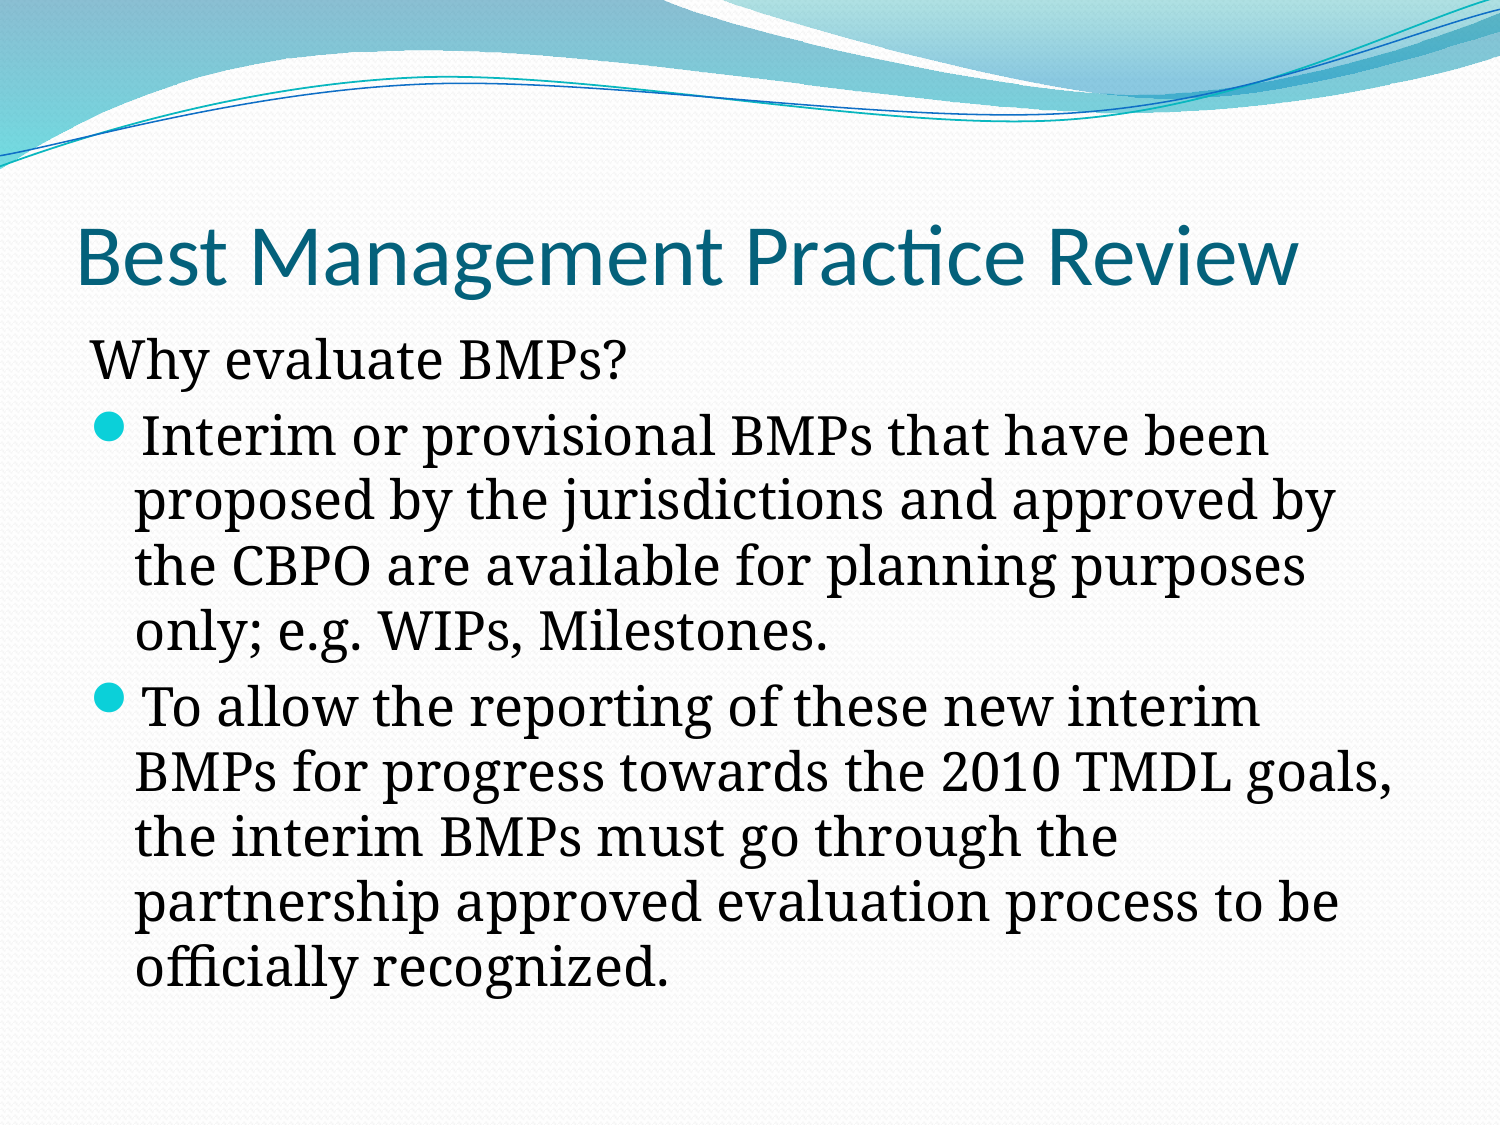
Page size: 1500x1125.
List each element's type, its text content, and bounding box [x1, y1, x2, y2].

list Why evaluate BMPs? Interim or provisional BMPs that have been proposed by the jurisdictions and approved by the CBPO are available for planning purposes only; e.g. WIPs, Milestones. To allow the reporting of these new interim BMPs for progress towards the 2010 TMDL goals, the interim BMPs must go through the partnership approved evaluation process to be officially recognized. [75, 317, 1425, 1088]
title Best Management Practice Review [75, 115, 1425, 303]
